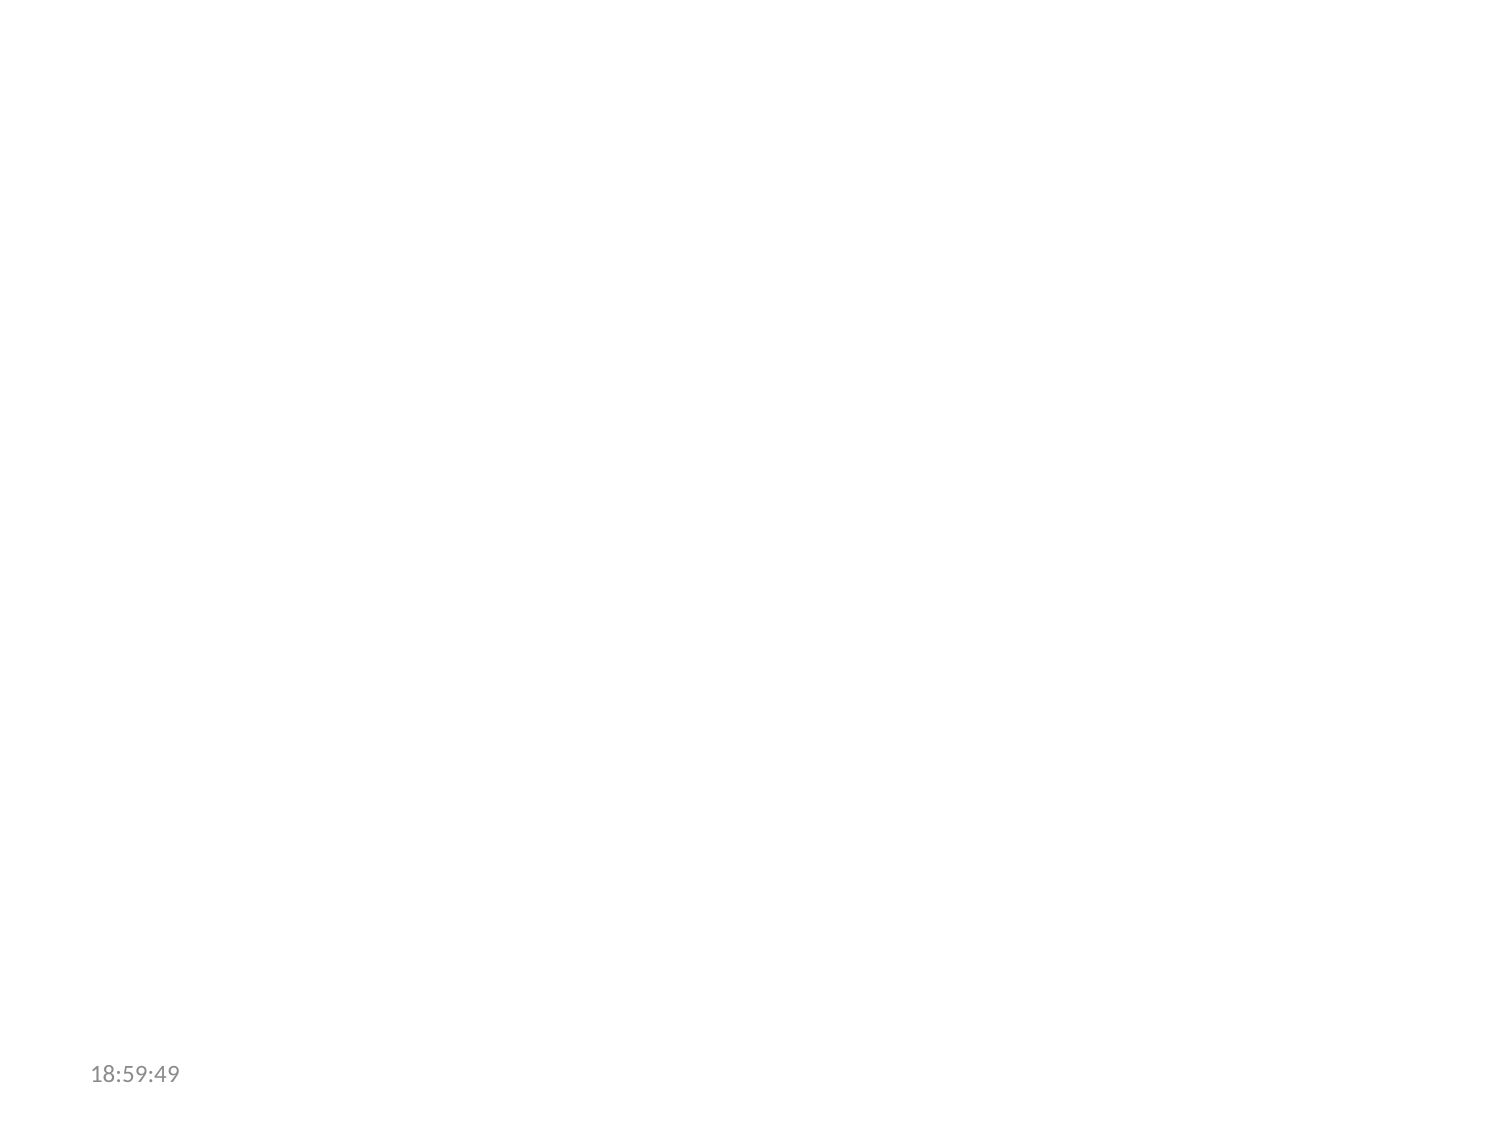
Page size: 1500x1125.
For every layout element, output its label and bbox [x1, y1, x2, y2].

slide_number [75, 1042, 425, 1103]
